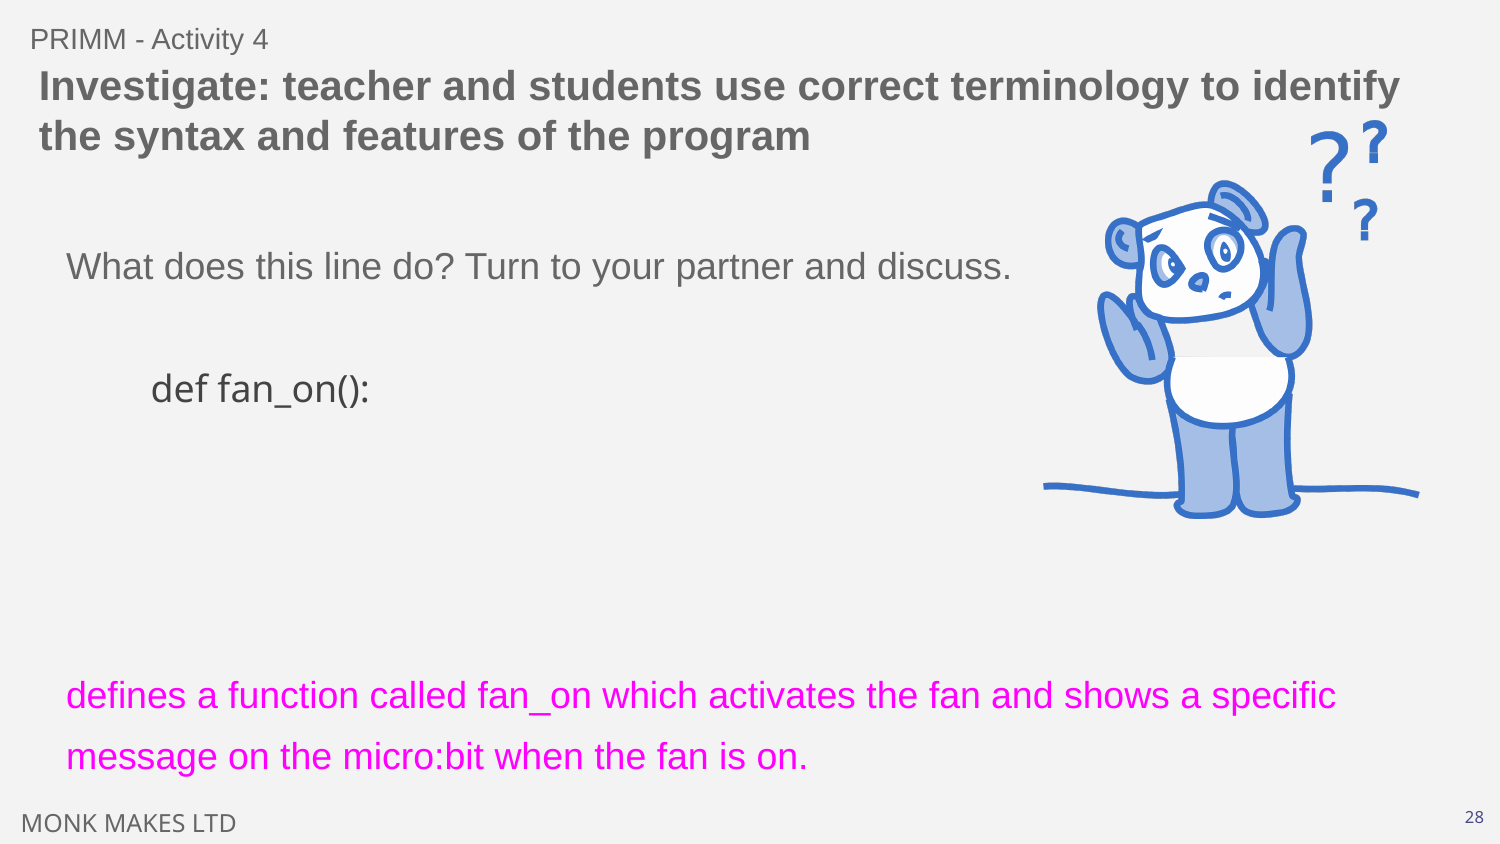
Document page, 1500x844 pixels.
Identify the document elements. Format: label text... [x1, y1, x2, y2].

slide_number ‹#› [1448, 792, 1500, 844]
title Investigate: teacher and students use correct terminology to identify the syntax and features of the program [24, 52, 1422, 167]
text_box What does this line do? Turn to your partner and discuss. def fan_on(): defines a function called fan_on which activates the fan and shows a specific message on the micro:bit when the fan is on. [50, 211, 1398, 793]
subtitle PRIMM - Activity 4 [14, 0, 1500, 52]
picture [1039, 120, 1423, 520]
